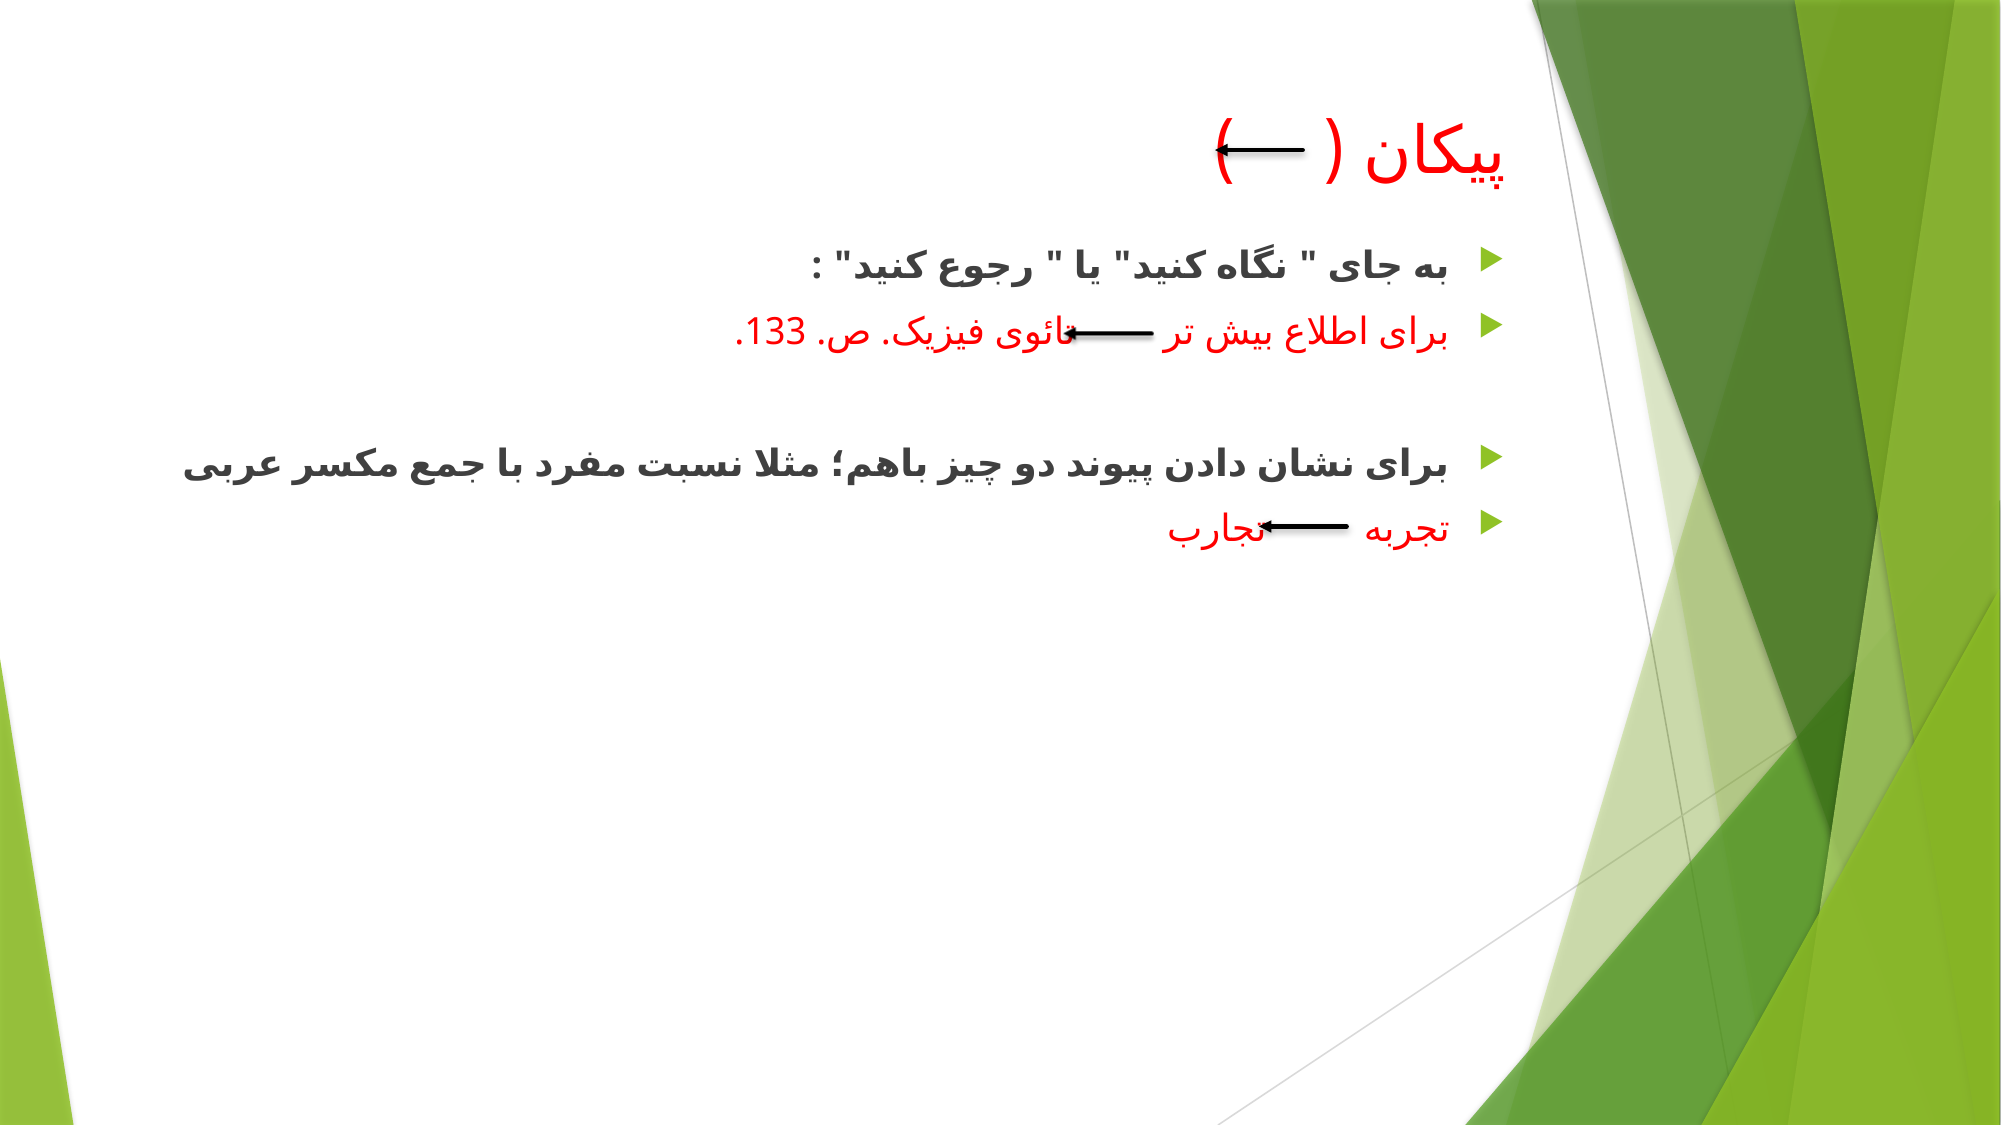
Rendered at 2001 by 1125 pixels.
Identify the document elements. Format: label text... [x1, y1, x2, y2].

list به جای " نگاه کنید" یا " رجوع کنید" : برای اطلاع بیش تر تائوی فیزیک. ص. 133. برای نشان دادن پیوند دو چیز باهم؛ مثلا نسبت مفرد با جمع مکسر عربی تجربه تجارب [111, 233, 1522, 991]
title پیکان ( ) [111, 99, 1522, 195]
picture [1044, 317, 1162, 357]
